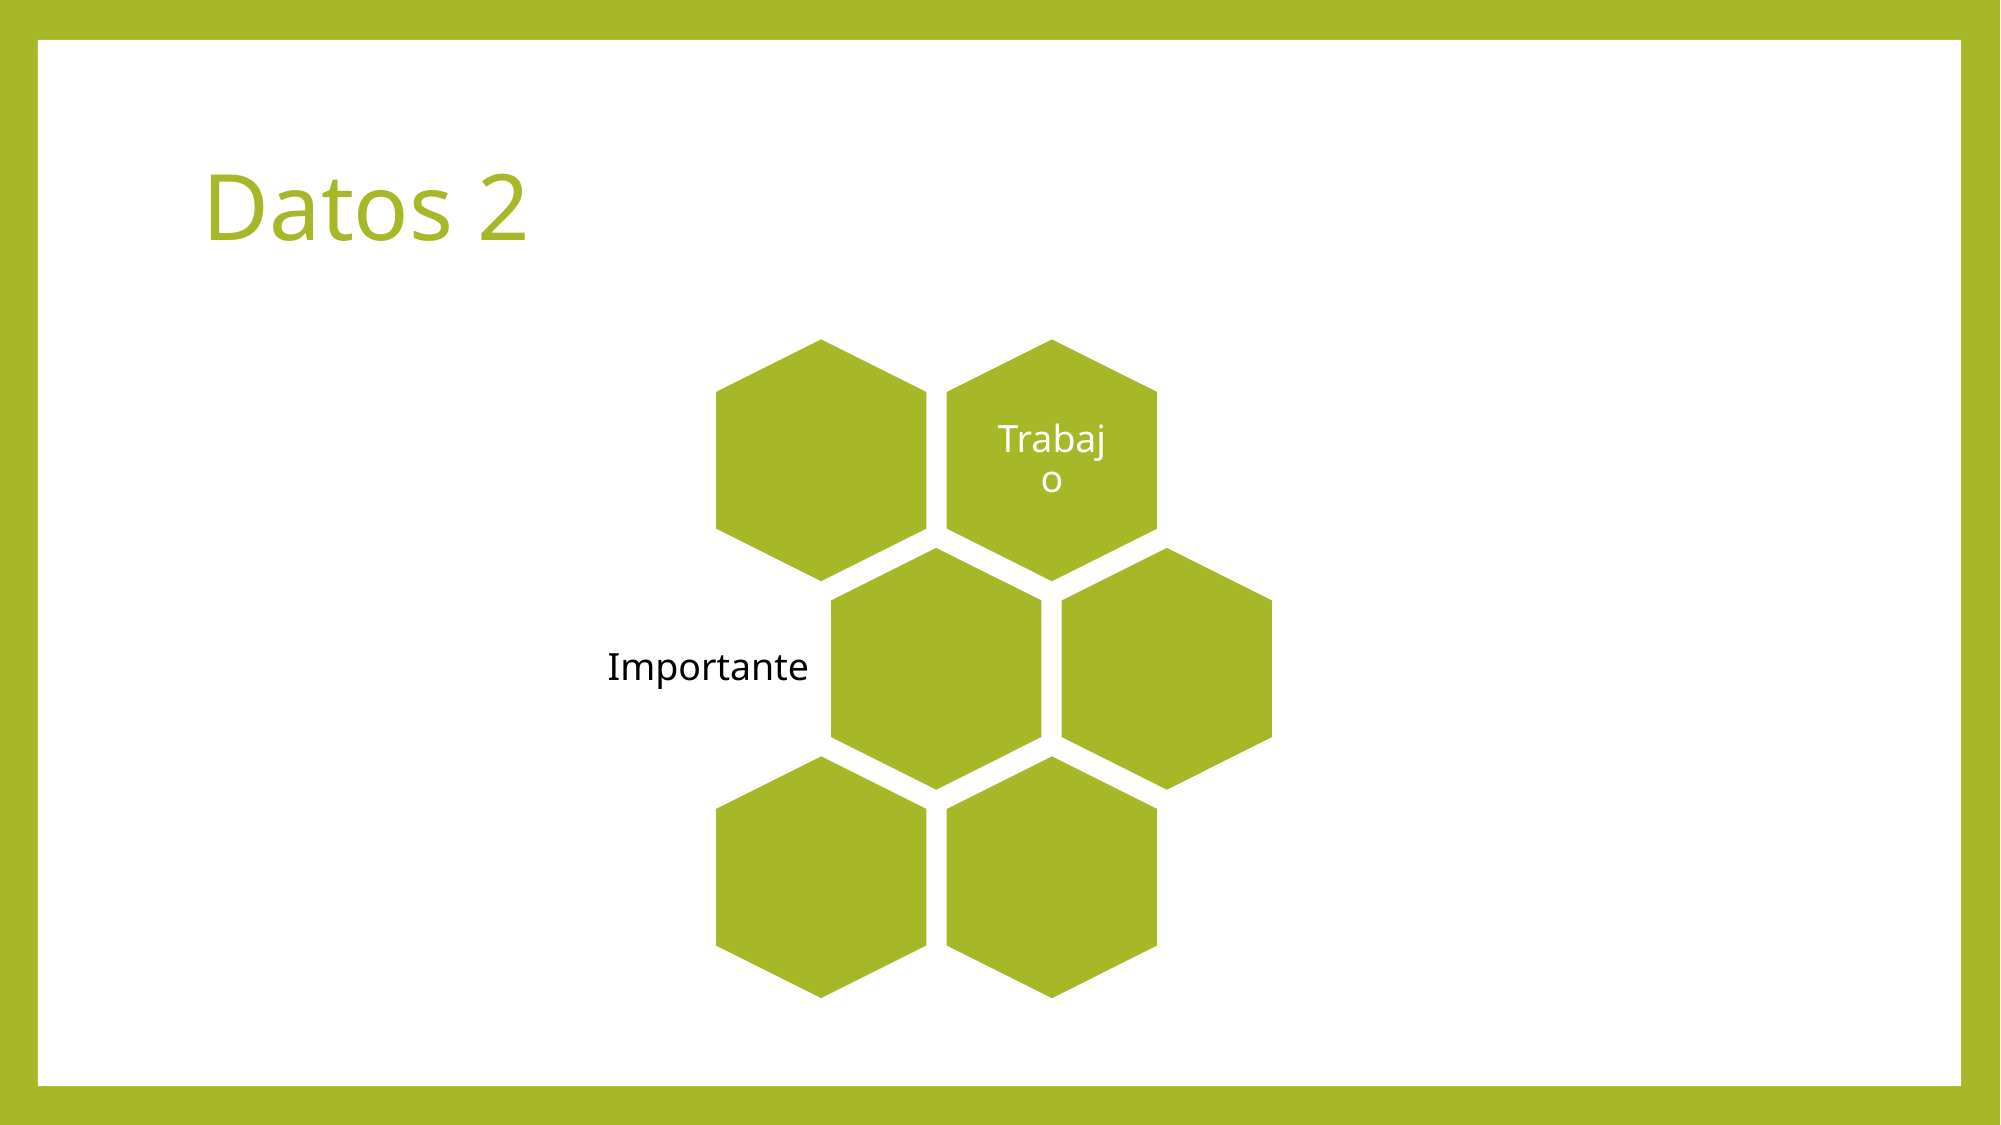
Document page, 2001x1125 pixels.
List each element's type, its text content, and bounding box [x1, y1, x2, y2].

title Datos 2 [187, 99, 1808, 323]
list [187, 337, 1808, 1001]
